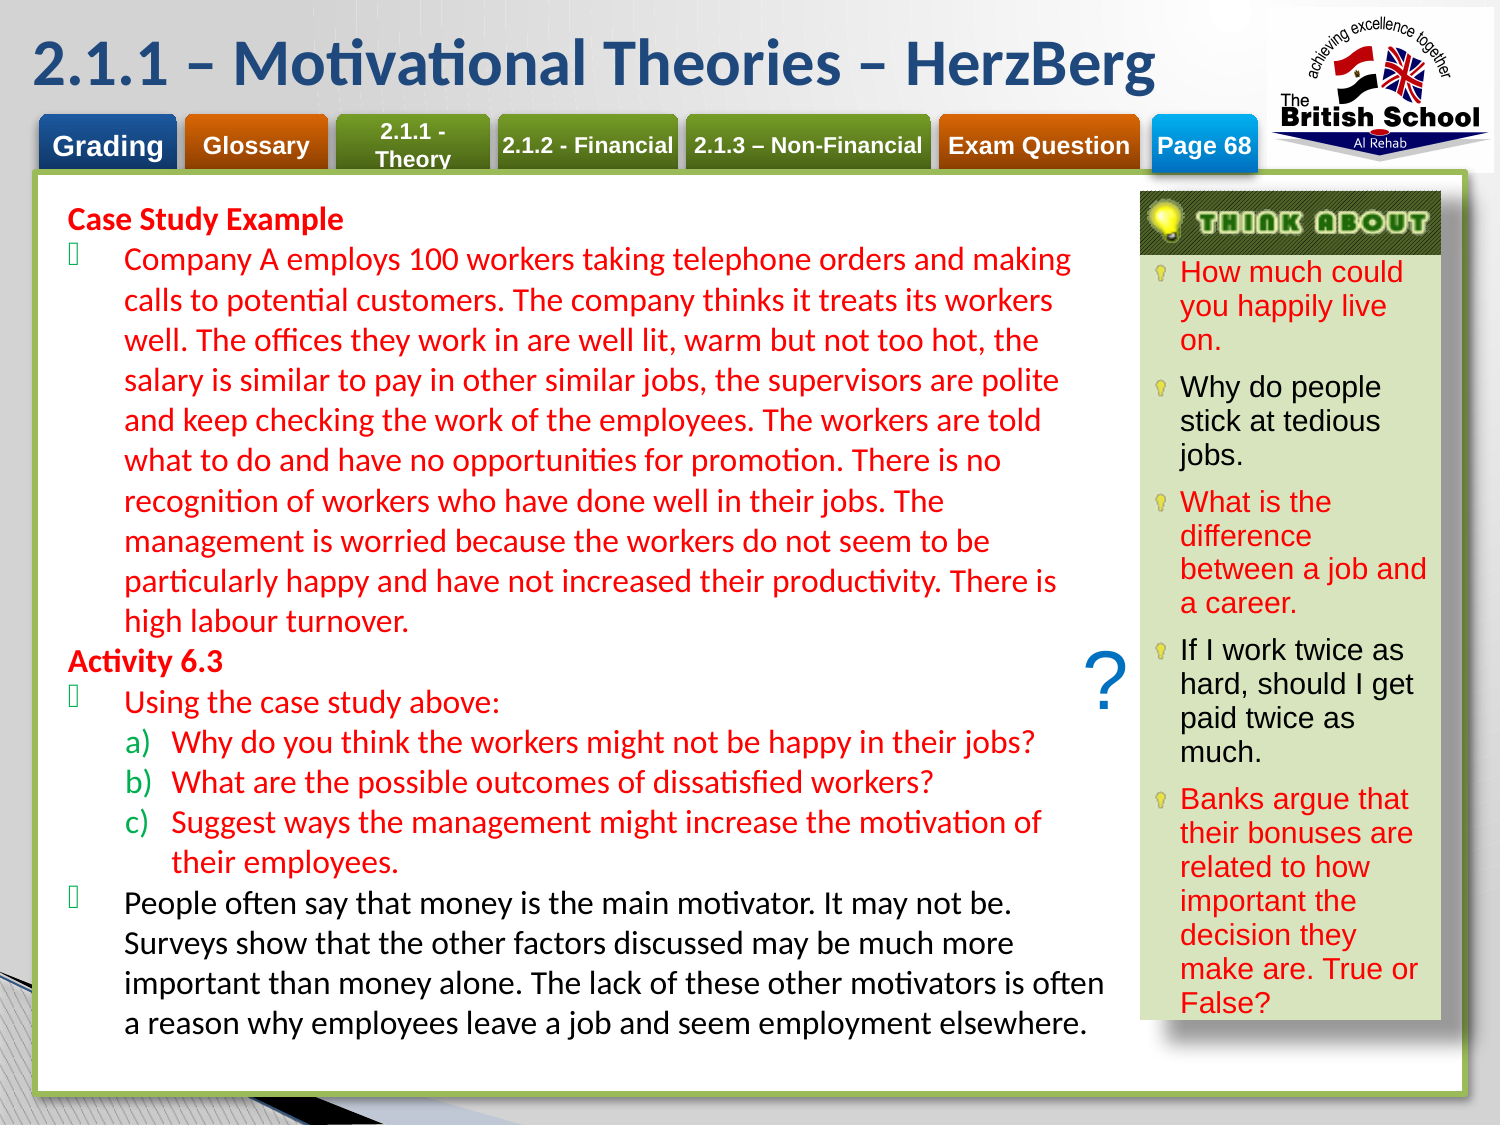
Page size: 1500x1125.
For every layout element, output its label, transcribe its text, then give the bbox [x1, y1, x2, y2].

text_box Page 68 [1151, 114, 1258, 173]
picture [1267, 7, 1495, 173]
table_cell How much could you happily live on. Why do people stick at tedious jobs. What is the difference between a job and a career. If I work twice as hard, should I get paid twice as much. Banks argue that their bonuses are related to how important the decision they make are. True or False? [1140, 255, 1441, 1020]
picture [1151, 261, 1169, 283]
picture [1151, 788, 1169, 810]
picture [281, 1114, 303, 1125]
picture [1146, 195, 1435, 248]
text_box Case Study Example Company A employs 100 workers taking telephone orders and making calls to potential customers. The company thinks it treats its workers well. The offices they work in are well lit, warm but not too hot, the salary is similar to pay in other similar jobs, the supervisors are polite and keep checking the work of the employees. The workers are told what to do and have no opportunities for promotion. There is no recognition of workers who have done well in their jobs. The management is worried because the workers do not seem to be particularly happy and have not increased their productivity. There is high labour turnover. Activity 6.3 Using the case study above: Why do you think the workers might not be happy in their jobs? What are the possible outcomes of dissatisfied workers? Suggest ways the management might increase the motivation of their employees. People often say that money is the main motivator. It may not be. Surveys show that the other factors discussed may be much more important than money alone. The lack of these other motivators is often a reason why employees leave a job and seem employment elsewhere. [53, 189, 1128, 1049]
picture [1151, 639, 1169, 661]
title 2.1.1 – Motivational Theories – HerzBerg [17, 7, 1235, 110]
picture [1151, 376, 1169, 398]
table_header [1140, 191, 1441, 207]
picture [1151, 490, 1169, 513]
text_box ? [1067, 618, 1128, 734]
